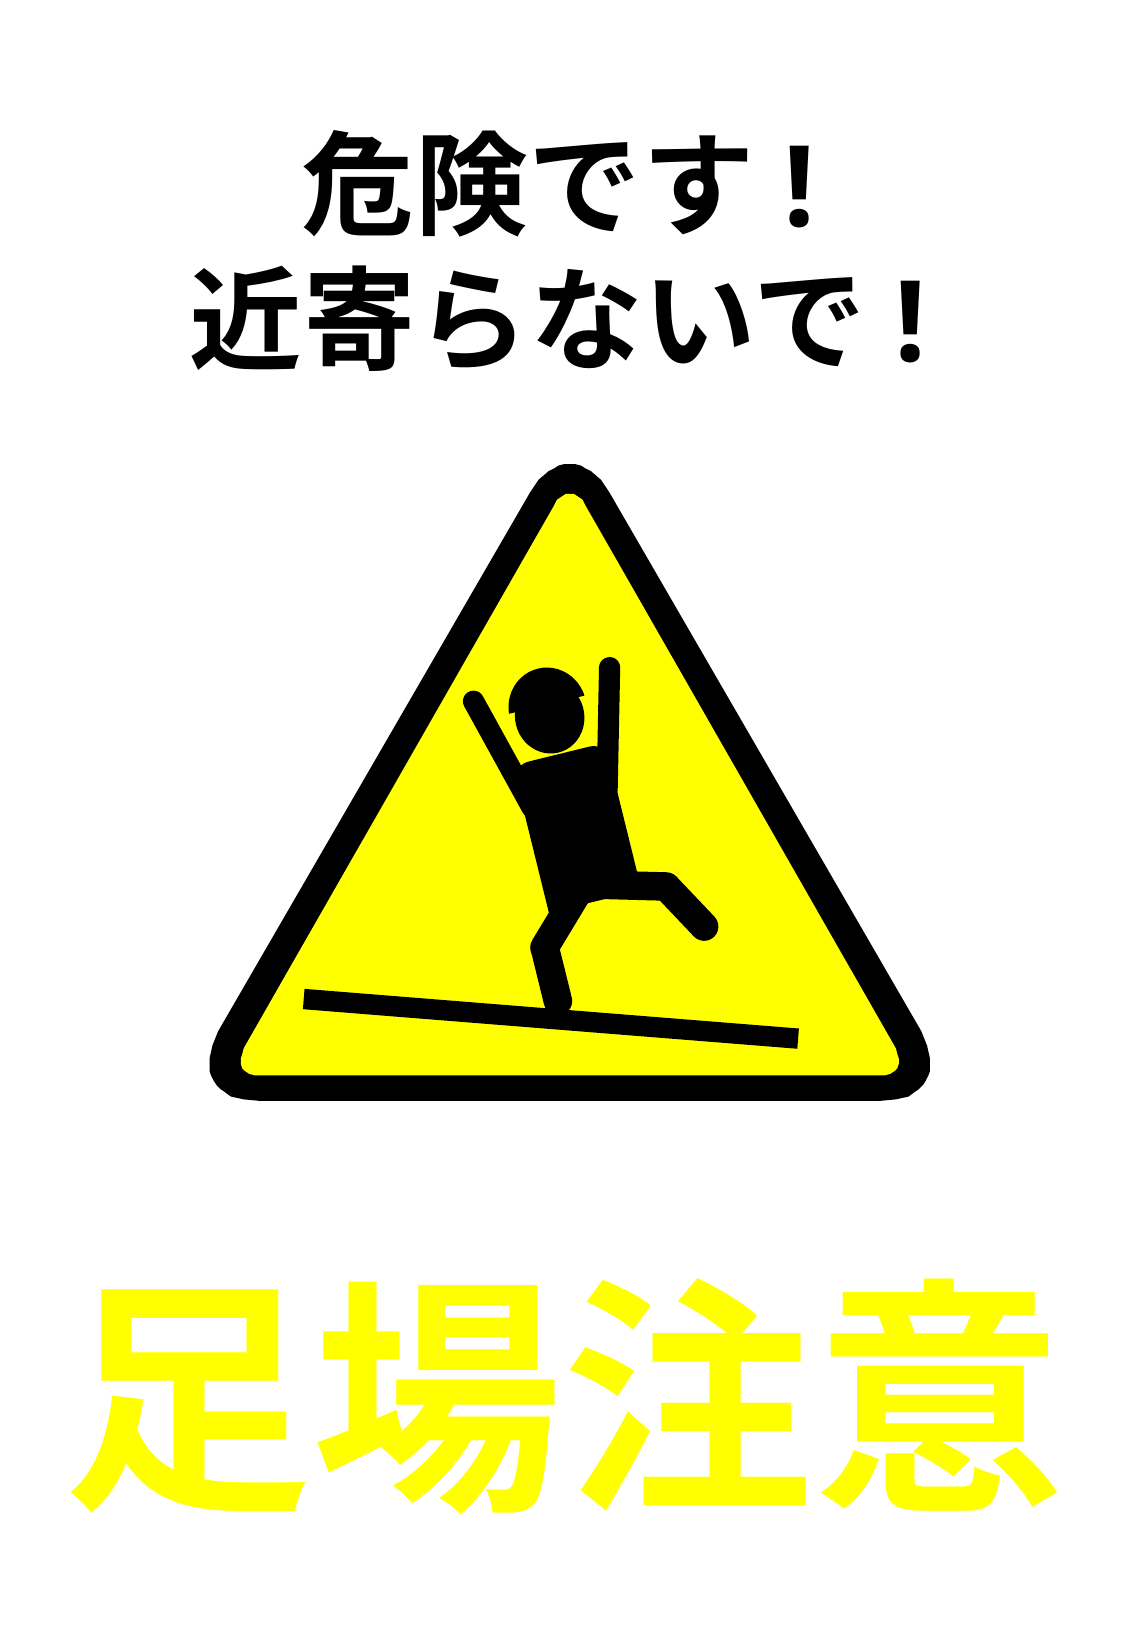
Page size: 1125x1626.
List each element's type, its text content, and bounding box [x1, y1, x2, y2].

text_box 危険です! 近寄らないで! [0, 106, 1125, 392]
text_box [209, 463, 931, 1102]
text_box 足場注意 [23, 1234, 1104, 1550]
